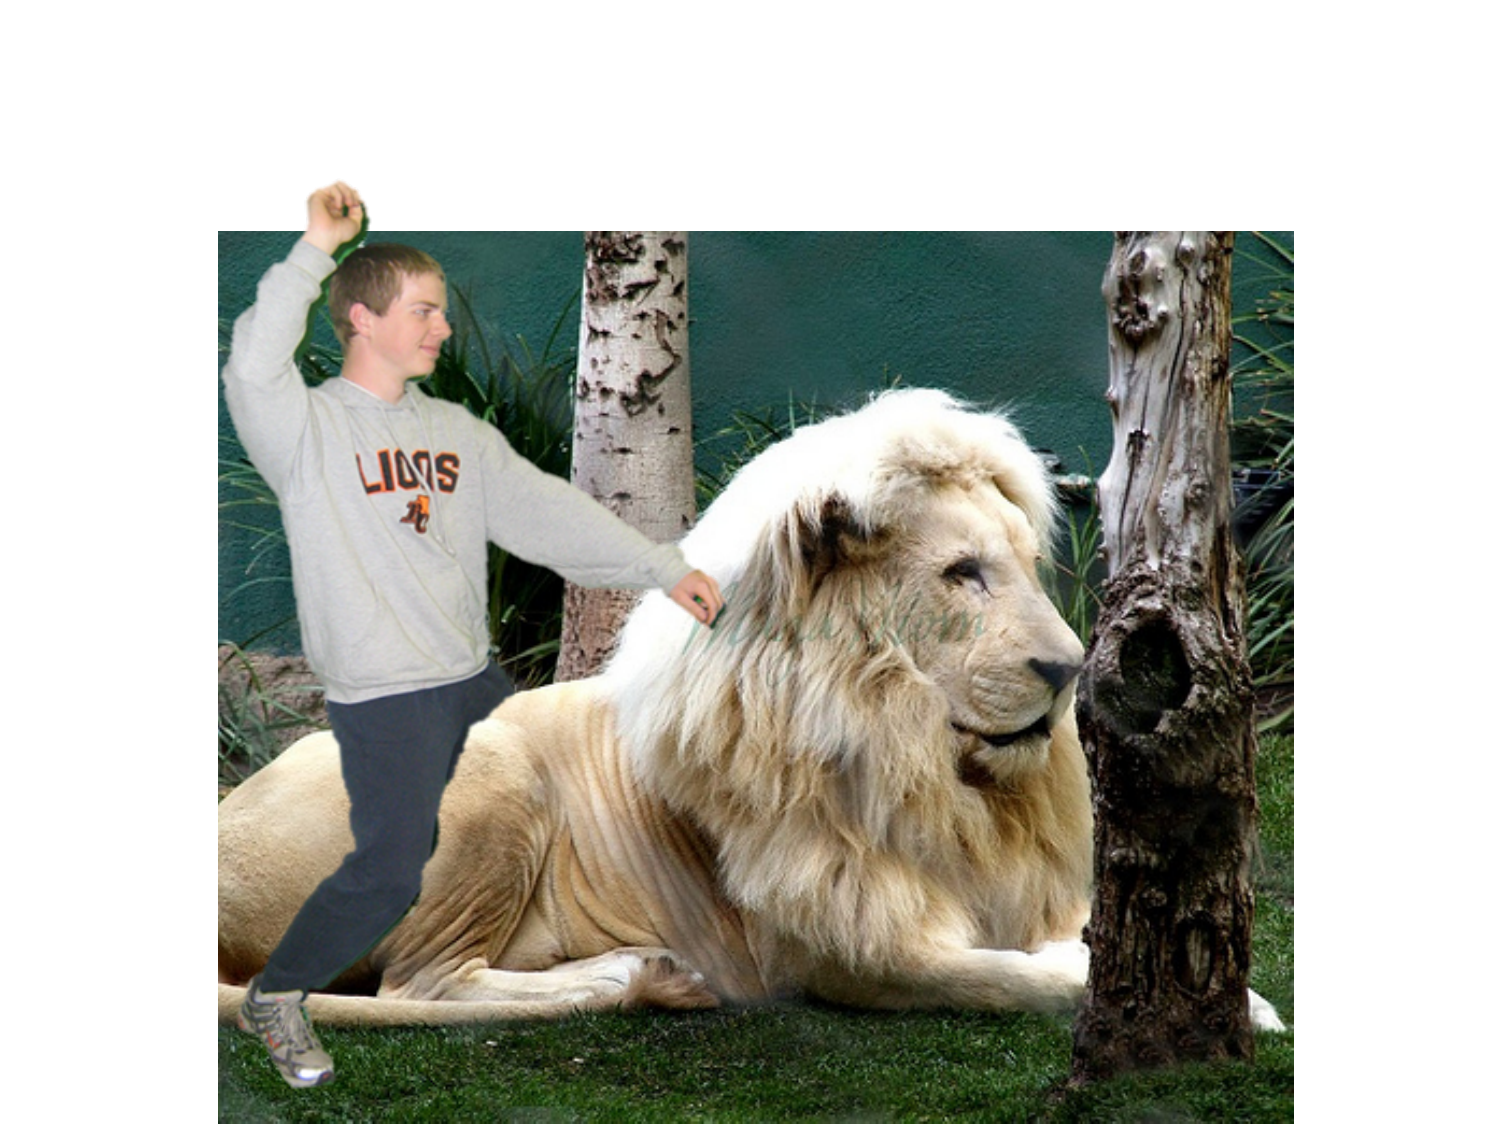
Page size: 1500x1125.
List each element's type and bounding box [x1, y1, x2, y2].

picture [0, 89, 1294, 1125]
